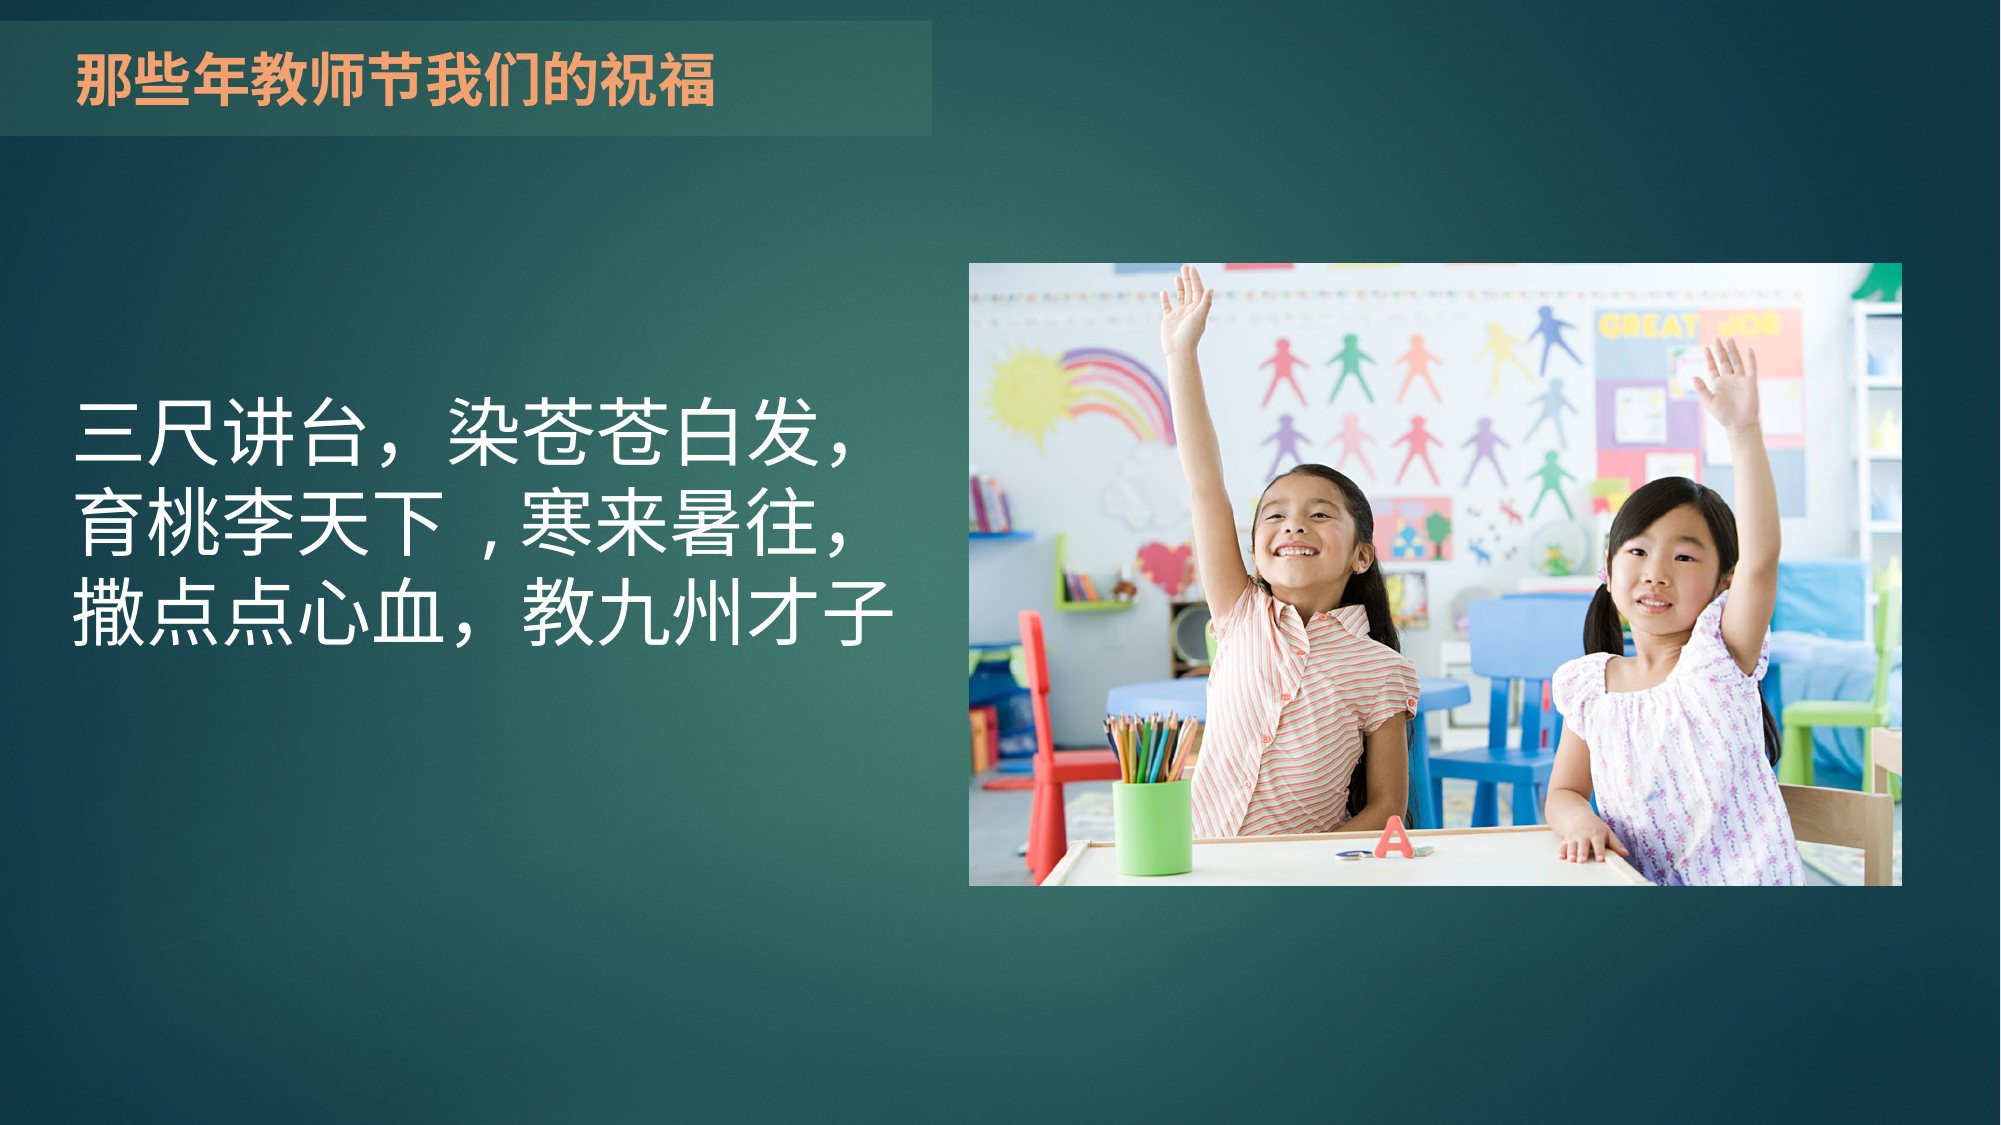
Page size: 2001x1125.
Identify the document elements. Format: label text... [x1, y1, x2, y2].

picture [968, 263, 1903, 887]
text_box [0, 19, 934, 138]
text_box 三尺讲台，染苍苍白发，育桃李天下 ,寒来暑往，撒点点心血，教九州才子 [56, 378, 933, 664]
text_box 那些年教师节我们的祝福 [60, 35, 732, 121]
